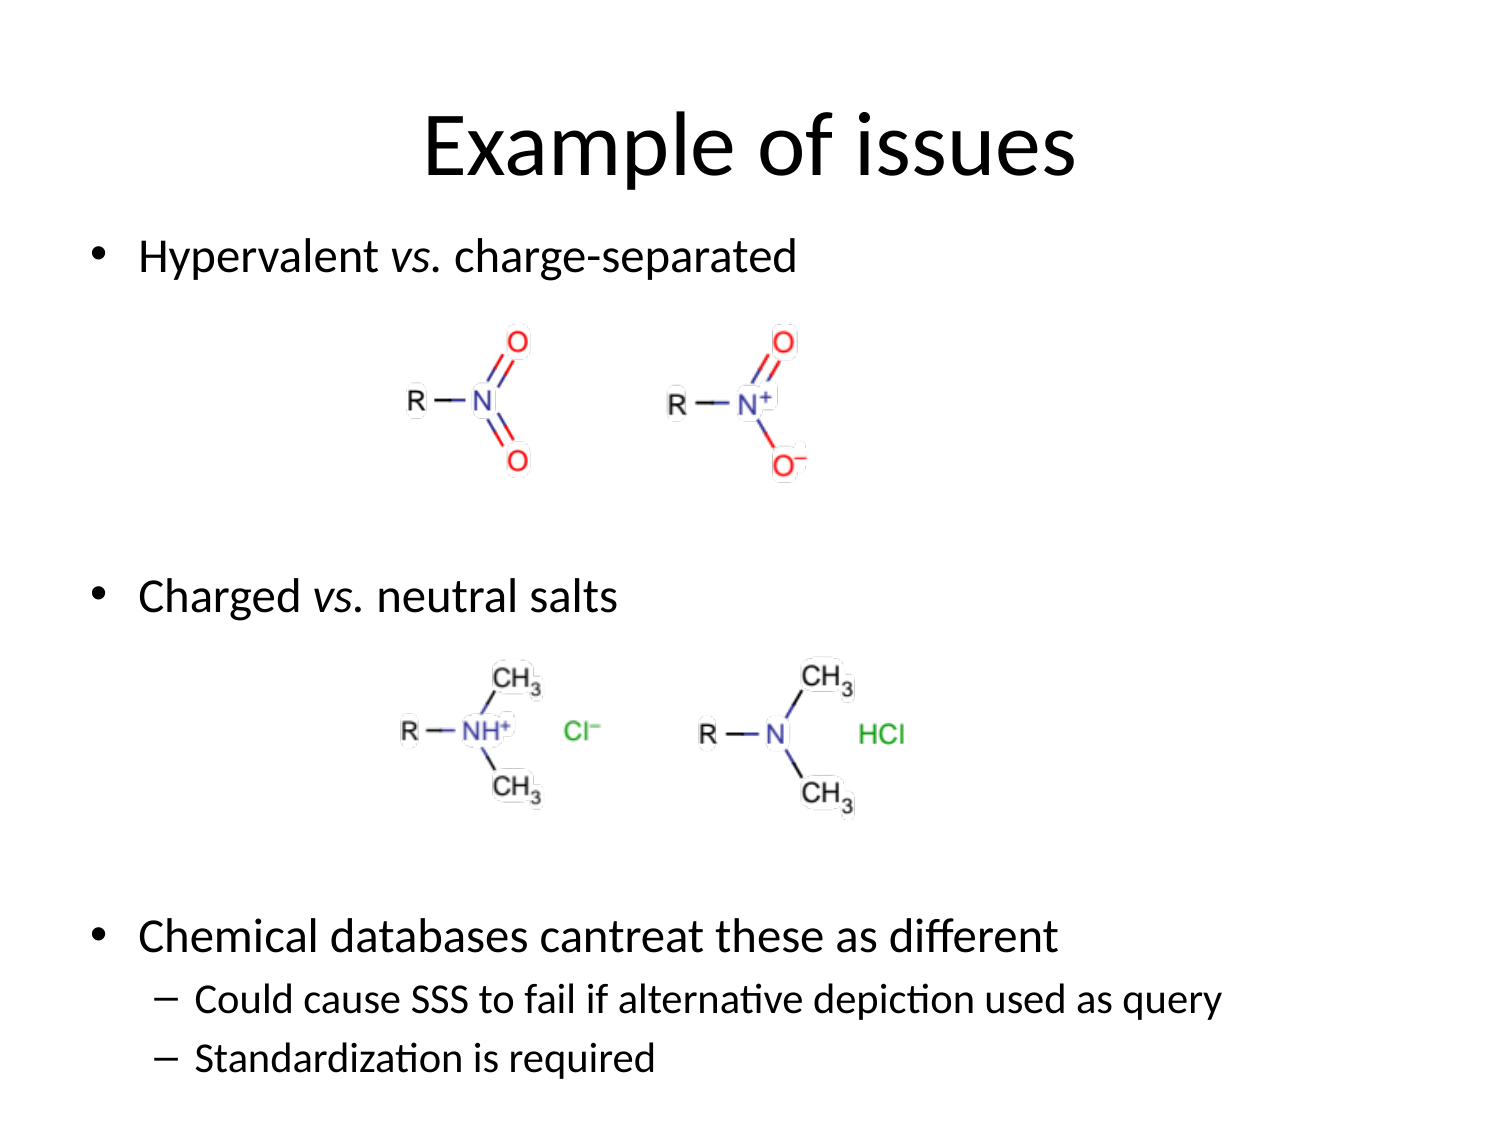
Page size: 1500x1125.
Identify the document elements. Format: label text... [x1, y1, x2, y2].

list Hypervalent vs. charge-separated Charged vs. neutral salts Chemical databases cantreat these as different Could cause SSS to fail if alternative depiction used as query Standardization is required [75, 216, 1464, 1095]
title Example of issues [75, 53, 1425, 216]
picture [381, 319, 553, 492]
picture [399, 618, 633, 852]
picture [645, 317, 864, 536]
picture [696, 634, 906, 844]
